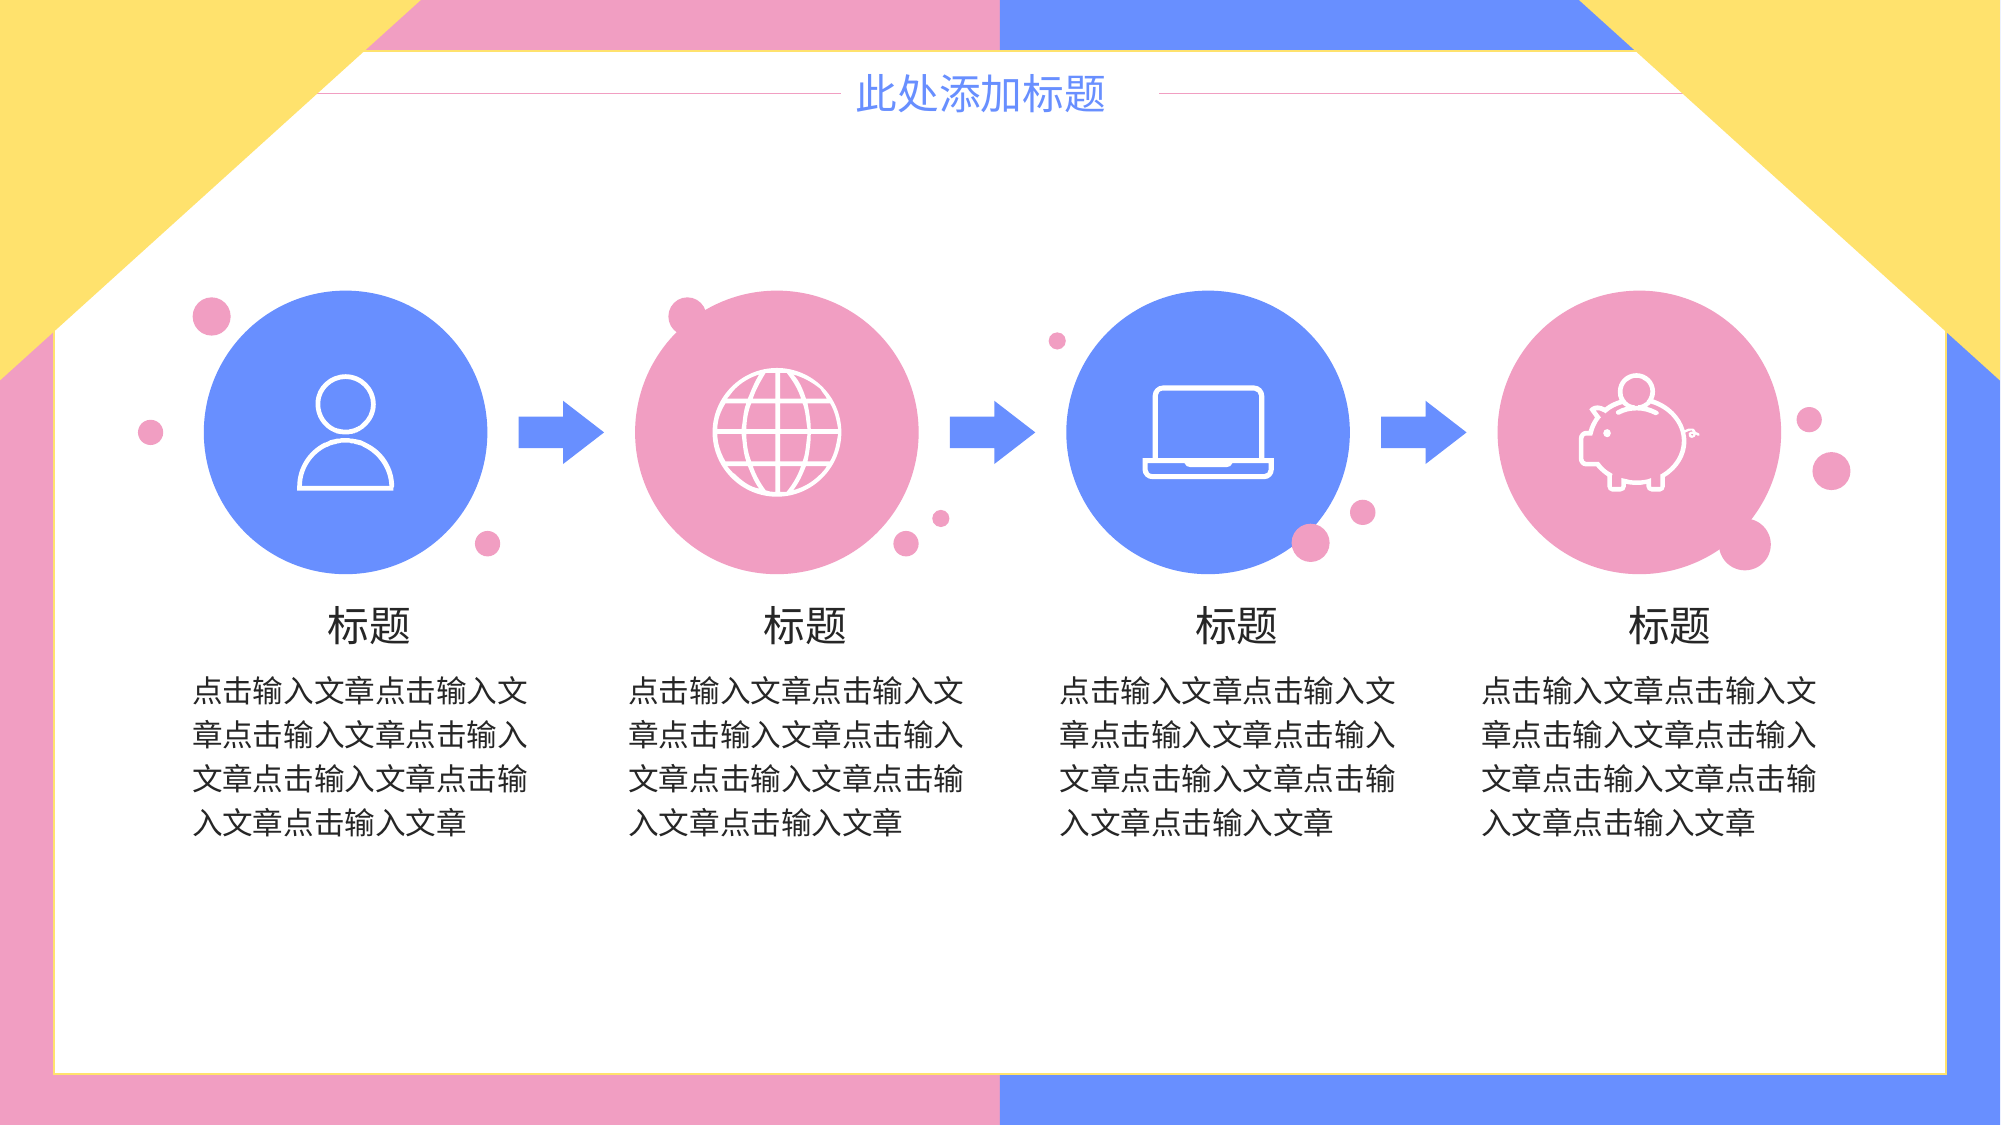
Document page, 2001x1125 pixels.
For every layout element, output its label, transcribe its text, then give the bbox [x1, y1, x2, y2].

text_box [1497, 290, 1782, 575]
text_box [1811, 451, 1852, 492]
text_box [1681, 94, 2000, 382]
text_box [0, 0, 423, 93]
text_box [1045, 592, 1430, 851]
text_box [613, 592, 998, 851]
text_box [1380, 398, 1469, 467]
text_box [191, 298, 203, 335]
text_box [931, 508, 951, 529]
text_box [0, 94, 319, 382]
text_box [136, 418, 165, 447]
text_box [1577, 0, 2000, 93]
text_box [1466, 592, 1851, 851]
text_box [203, 290, 488, 575]
text_box [1350, 498, 1377, 527]
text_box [1066, 290, 1350, 575]
text_box [1047, 331, 1066, 351]
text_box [635, 290, 919, 575]
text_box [177, 592, 562, 851]
text_box [517, 398, 606, 467]
text_box [1795, 405, 1823, 434]
text_box [948, 398, 1037, 467]
text_box [488, 529, 502, 558]
text_box 此处添加标题 [840, 60, 1160, 126]
